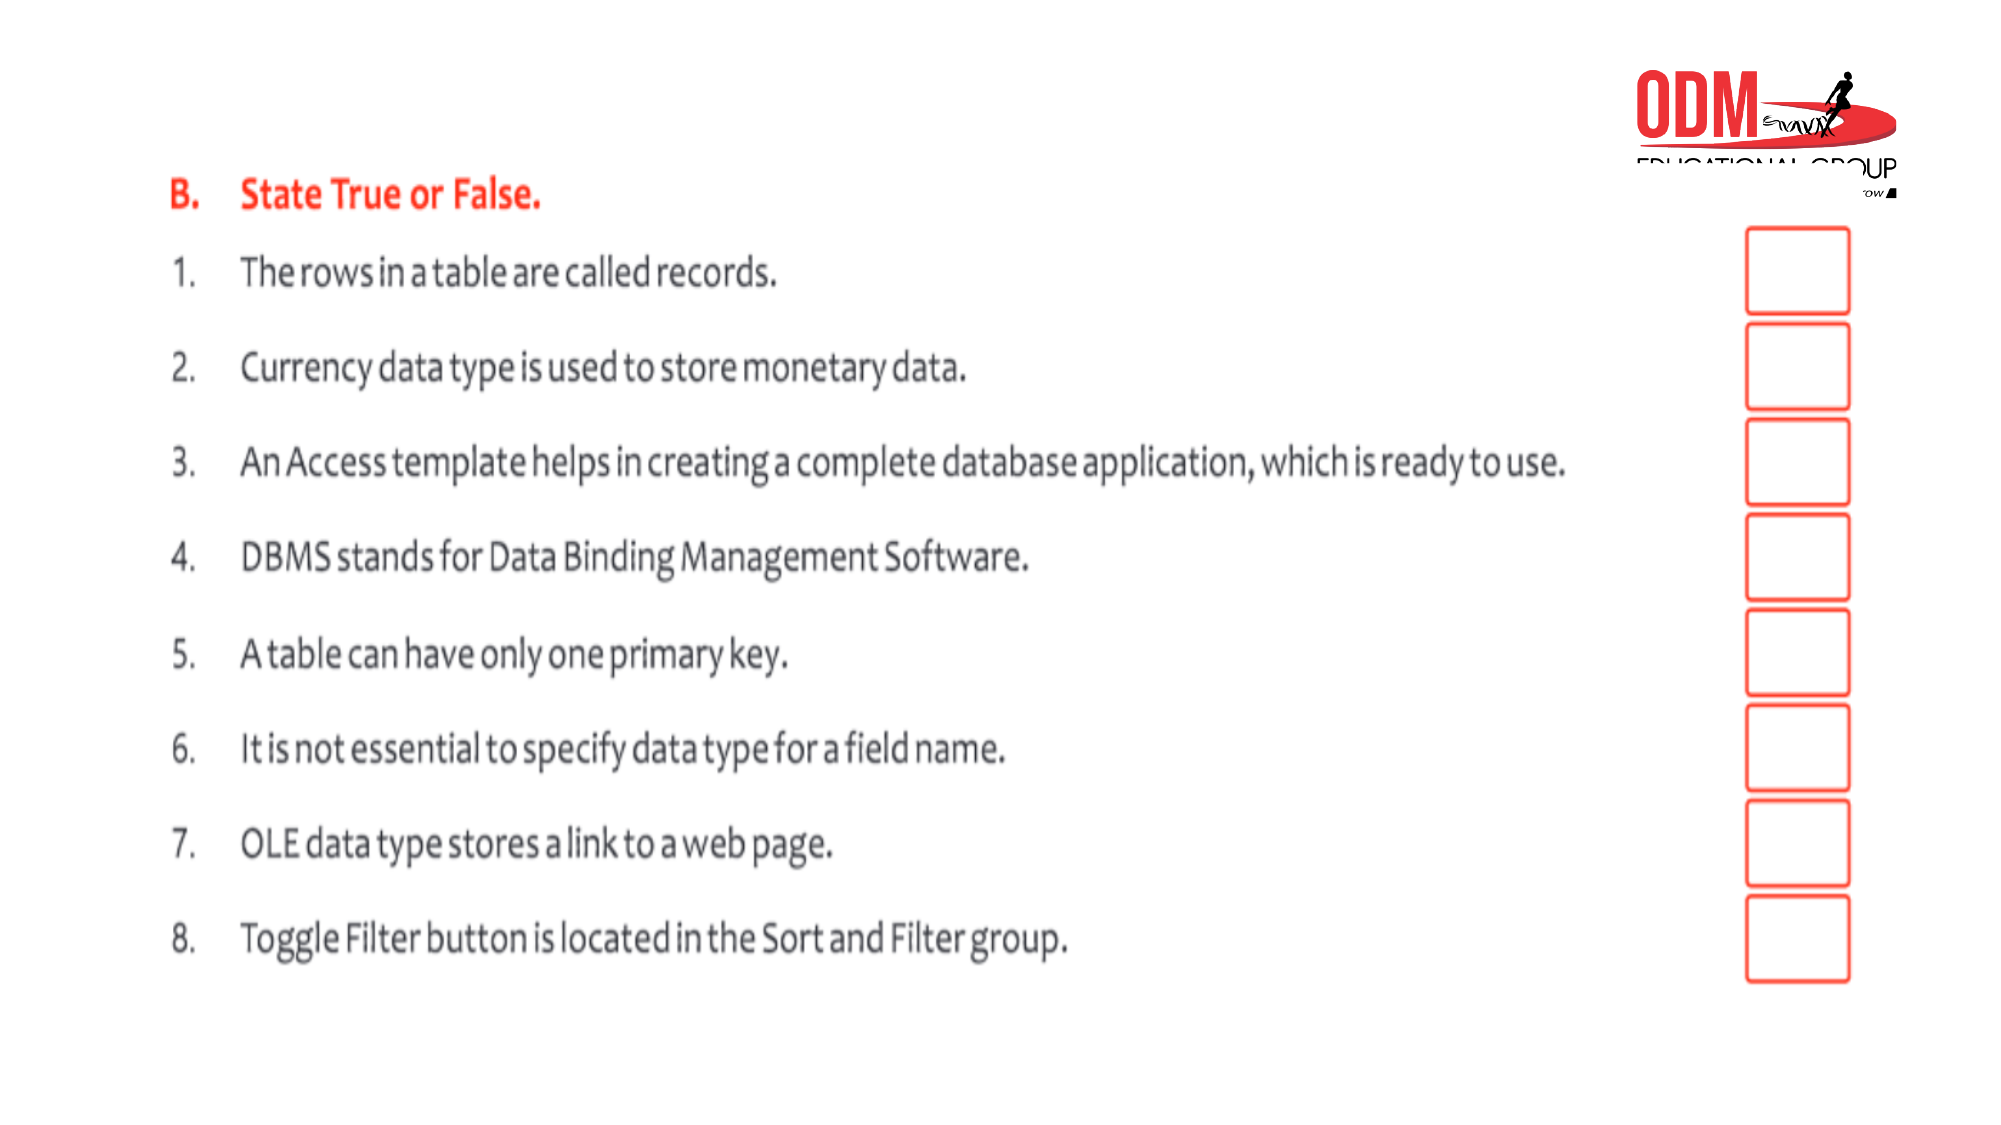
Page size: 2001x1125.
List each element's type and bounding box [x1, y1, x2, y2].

text_box [1637, 70, 1897, 199]
picture [107, 0, 1862, 1125]
